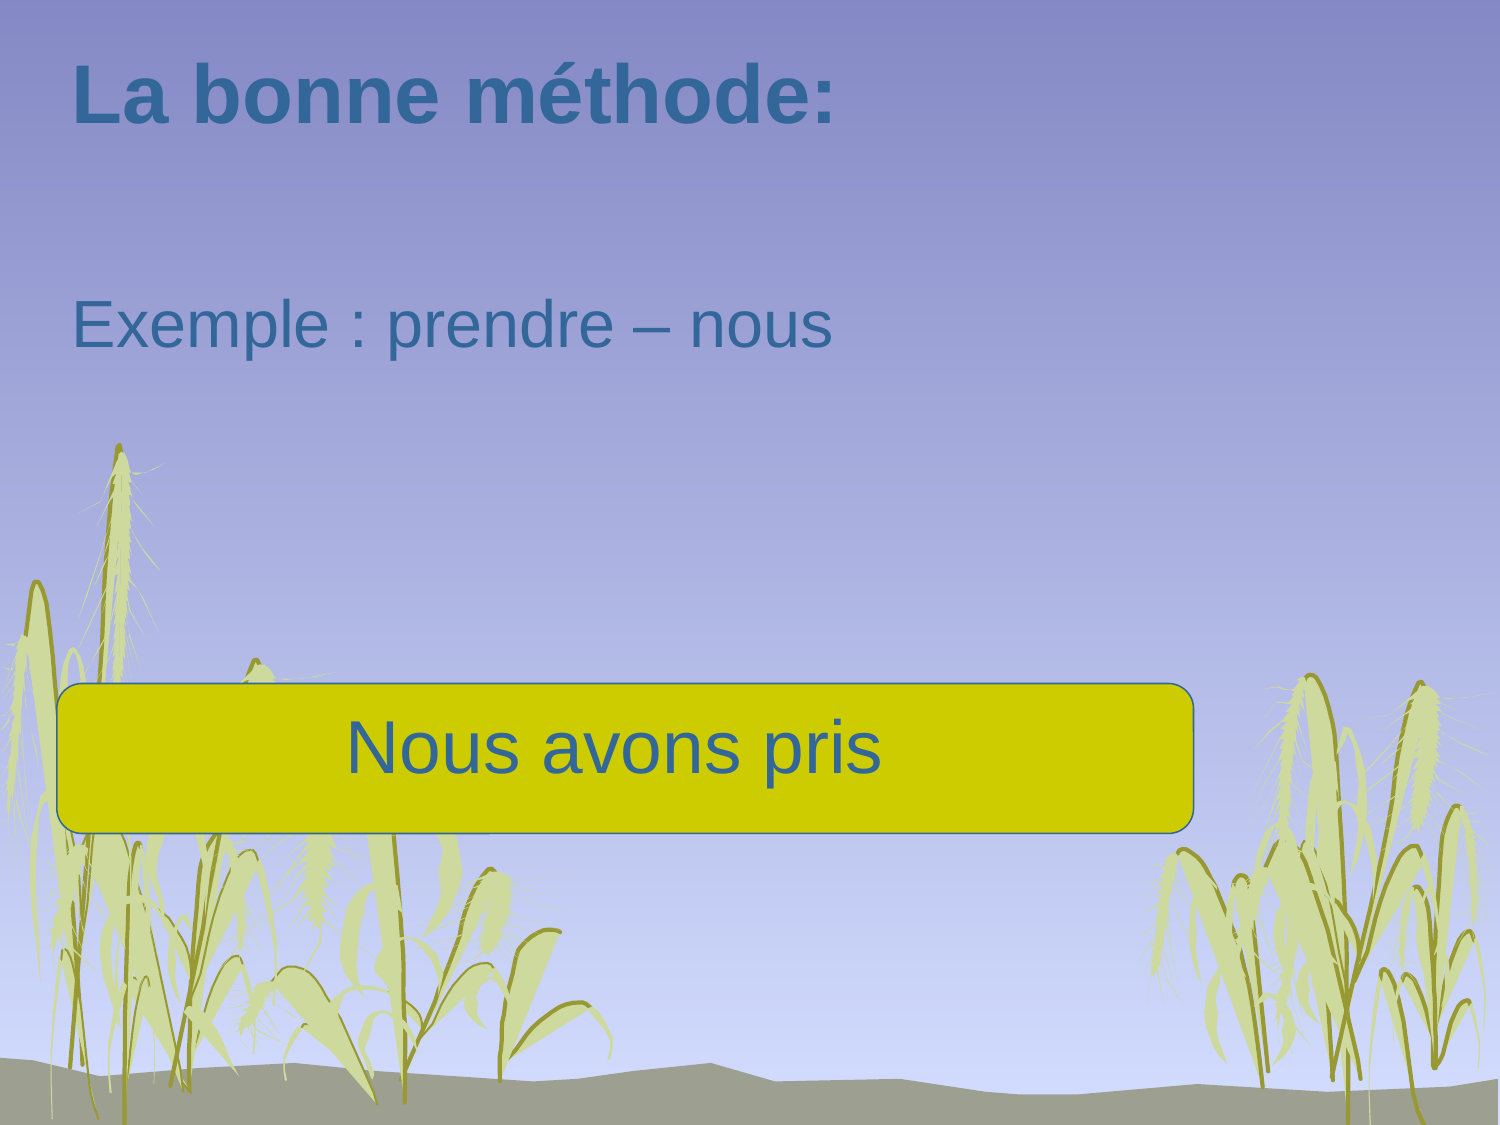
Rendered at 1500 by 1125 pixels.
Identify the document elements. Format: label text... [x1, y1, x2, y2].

text_box Nous avons pris [56, 683, 1194, 834]
text_box La bonne méthode: Exemple : prendre – nous [56, 33, 1441, 368]
